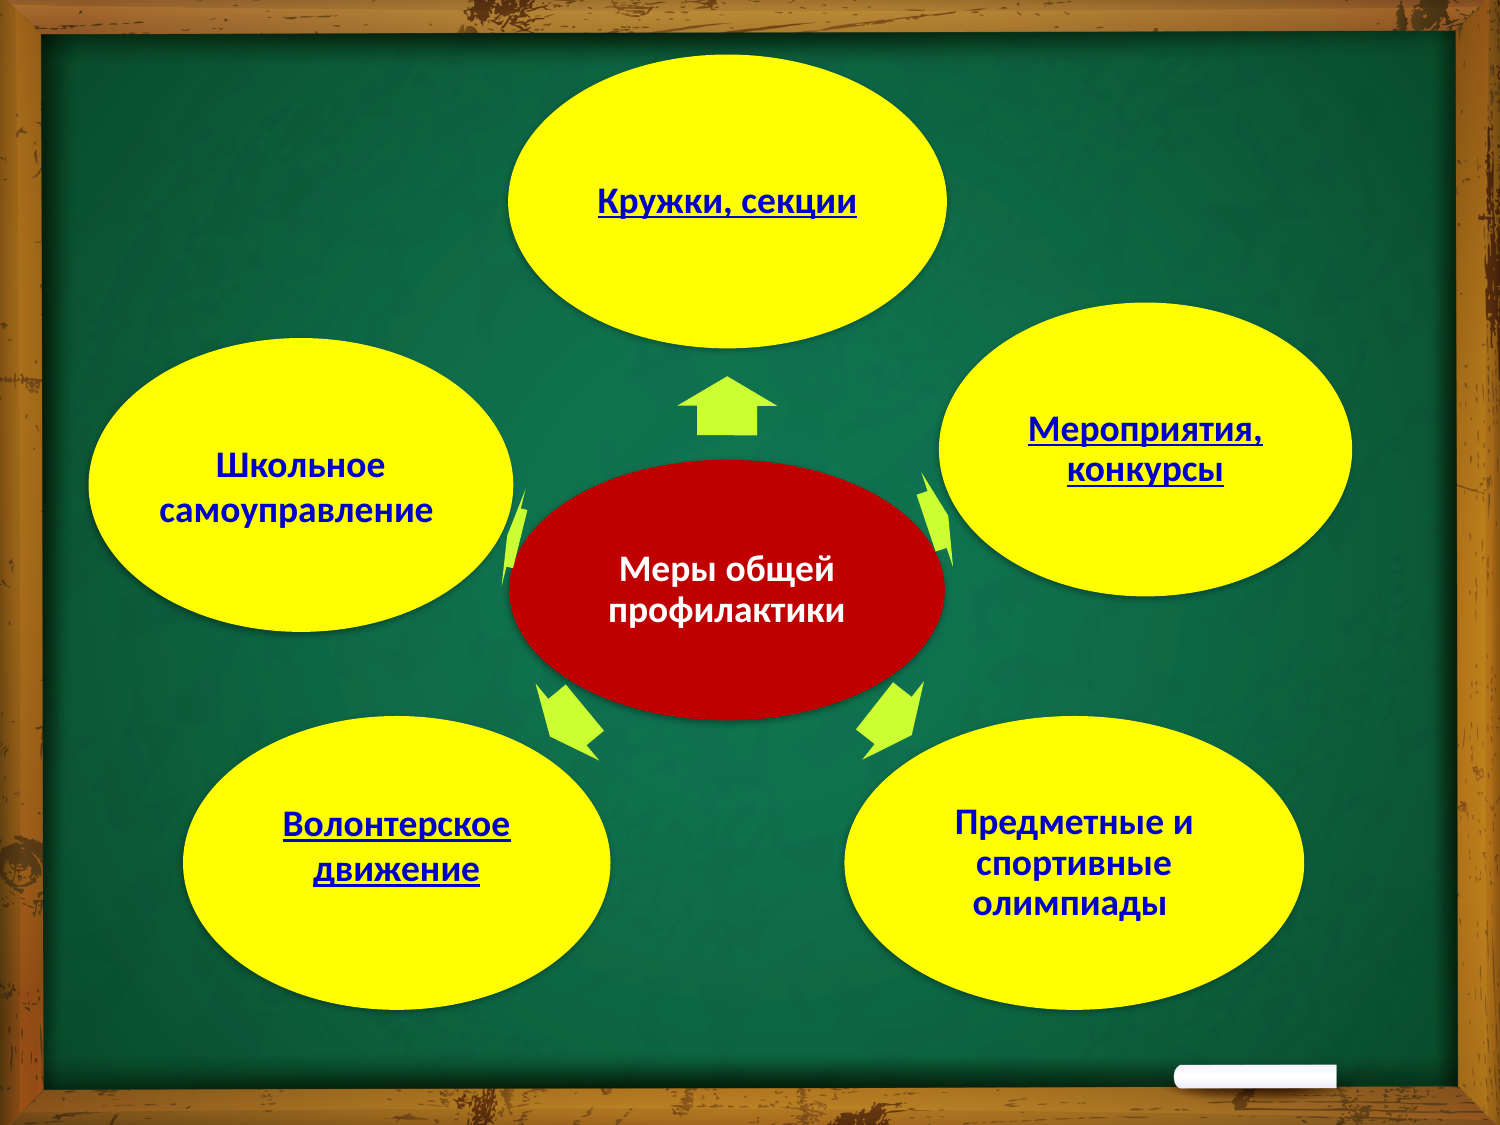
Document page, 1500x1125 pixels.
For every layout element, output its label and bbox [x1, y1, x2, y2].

list [62, 30, 1424, 1071]
picture [0, 0, 1500, 1125]
